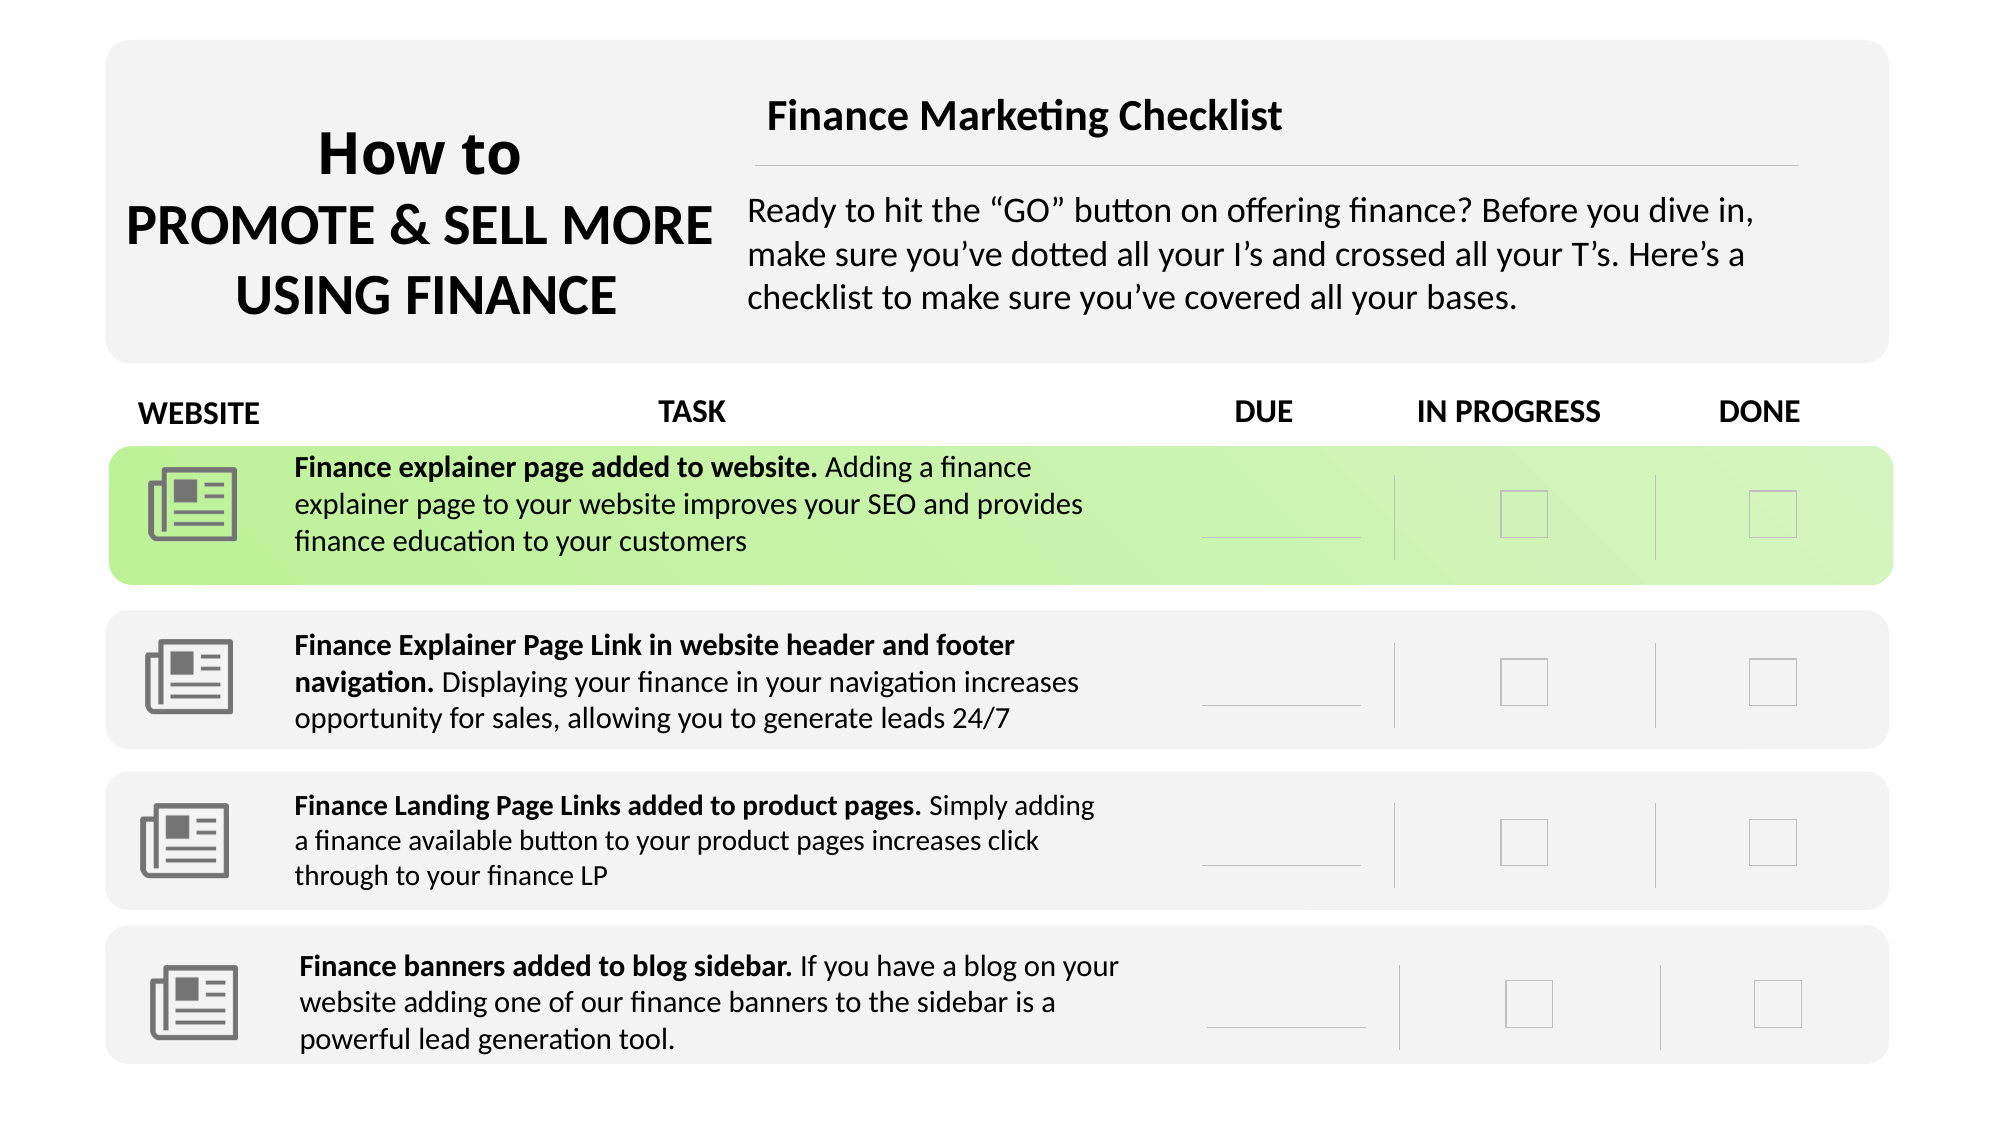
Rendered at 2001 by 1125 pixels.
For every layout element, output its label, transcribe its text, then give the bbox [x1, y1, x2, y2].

text_box Finance banners added to blog sidebar. If you have a blog on your website adding one of our finance banners to the sidebar is a powerful lead generation tool. [284, 938, 1185, 1063]
text_box WEBSITE [123, 383, 341, 439]
text_box Finance Landing Page Links added to product pages. Simply adding a finance available button to your product pages increases click through to your finance LP [279, 778, 1125, 934]
text_box IN PROGRESS [1402, 381, 1656, 437]
text_box [1749, 658, 1797, 706]
text_box [104, 609, 1890, 750]
text_box Finance explainer page added to website. Adding a finance explainer page to your website improves your SEO and provides finance education to your customers [279, 440, 1162, 565]
picture [145, 639, 233, 715]
text_box [1749, 490, 1797, 538]
text_box [104, 924, 1890, 1065]
text_box Finance Marketing Checklist [752, 78, 1684, 147]
text_box TASK [643, 381, 861, 437]
text_box [1505, 980, 1553, 1028]
text_box [1500, 490, 1548, 538]
text_box Ready to hit the “GO” button on offering finance? Before you dive in, make sure you’ve dotted all your I’s and crossed all your T’s. Here’s a checklist to make sure you’ve covered all your bases. [743, 179, 1799, 324]
text_box [104, 39, 1890, 364]
text_box [104, 770, 1890, 911]
text_box [1754, 980, 1802, 1028]
picture [148, 466, 237, 542]
text_box DONE [1704, 381, 1841, 437]
text_box How to PROMOTE & SELL MORE USING FINANCE [111, 108, 743, 334]
picture [140, 803, 229, 879]
text_box Finance Explainer Page Link in website header and footer navigation. Displaying your finance in your navigation increases opportunity for sales, allowing you to generate leads 24/7 [279, 617, 1125, 743]
text_box DUE [1219, 381, 1343, 437]
text_box [1500, 658, 1548, 706]
text_box [1500, 819, 1548, 866]
text_box [108, 445, 1894, 586]
picture [150, 965, 238, 1041]
text_box [1749, 819, 1797, 866]
